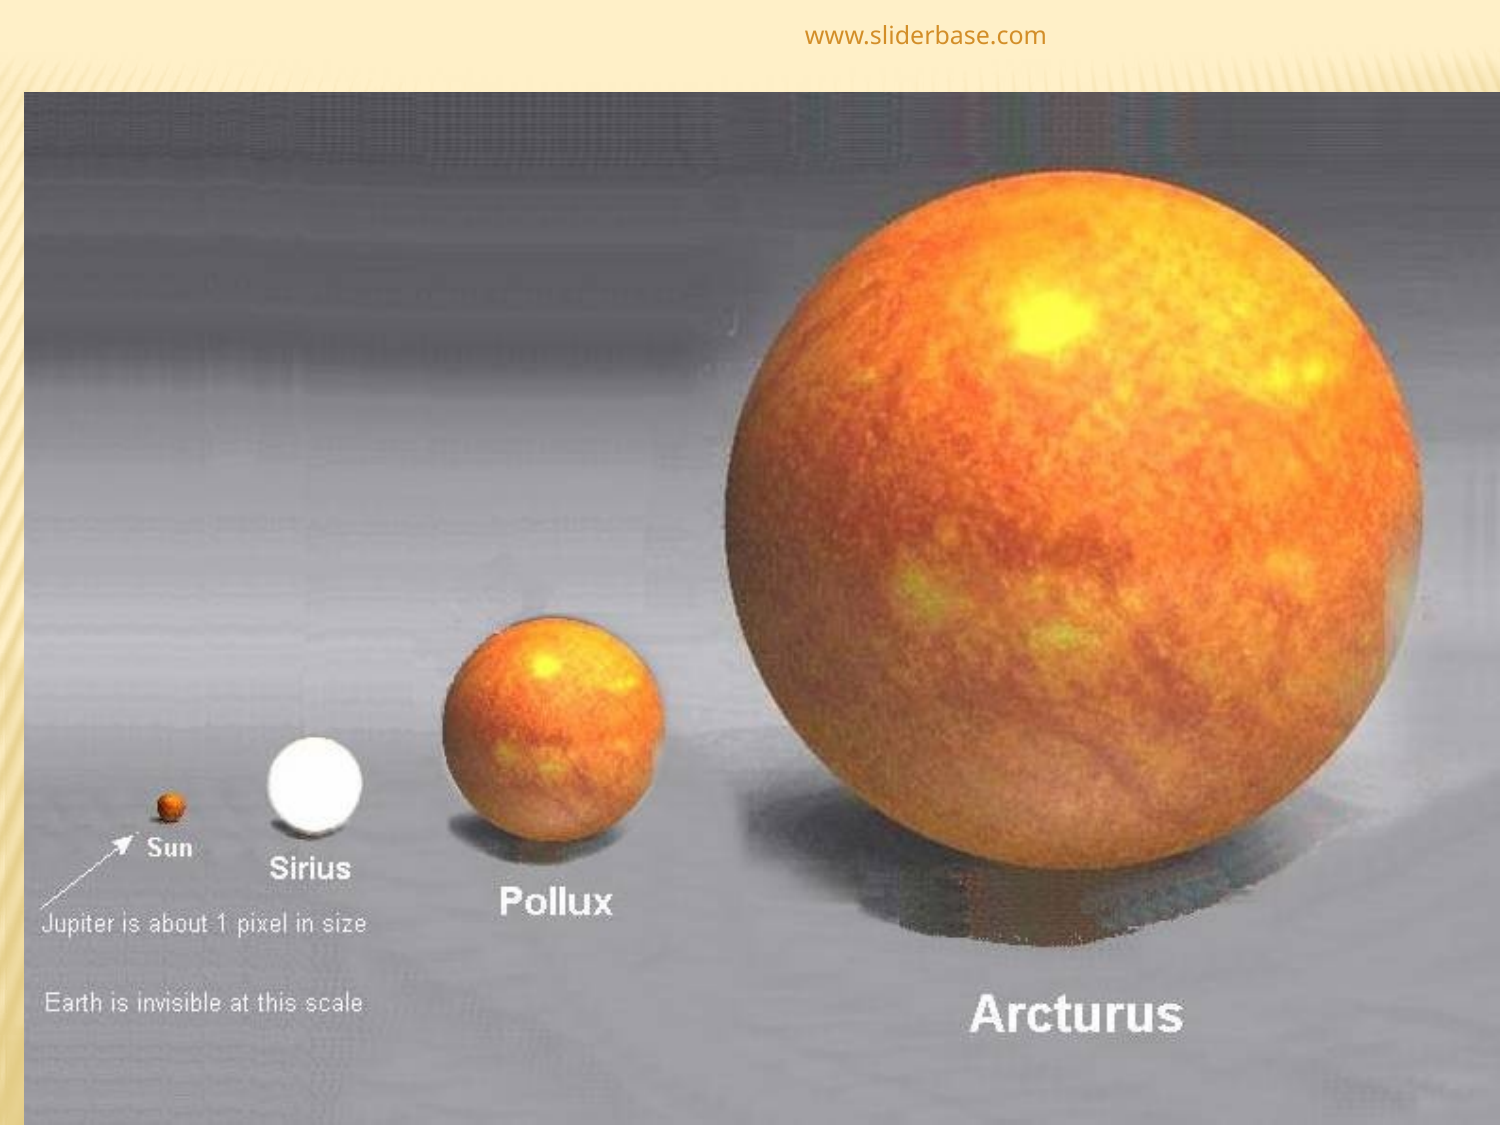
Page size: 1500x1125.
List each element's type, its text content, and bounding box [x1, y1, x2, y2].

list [24, 92, 1500, 1125]
footer www.sliderbase.com [587, 12, 1063, 60]
